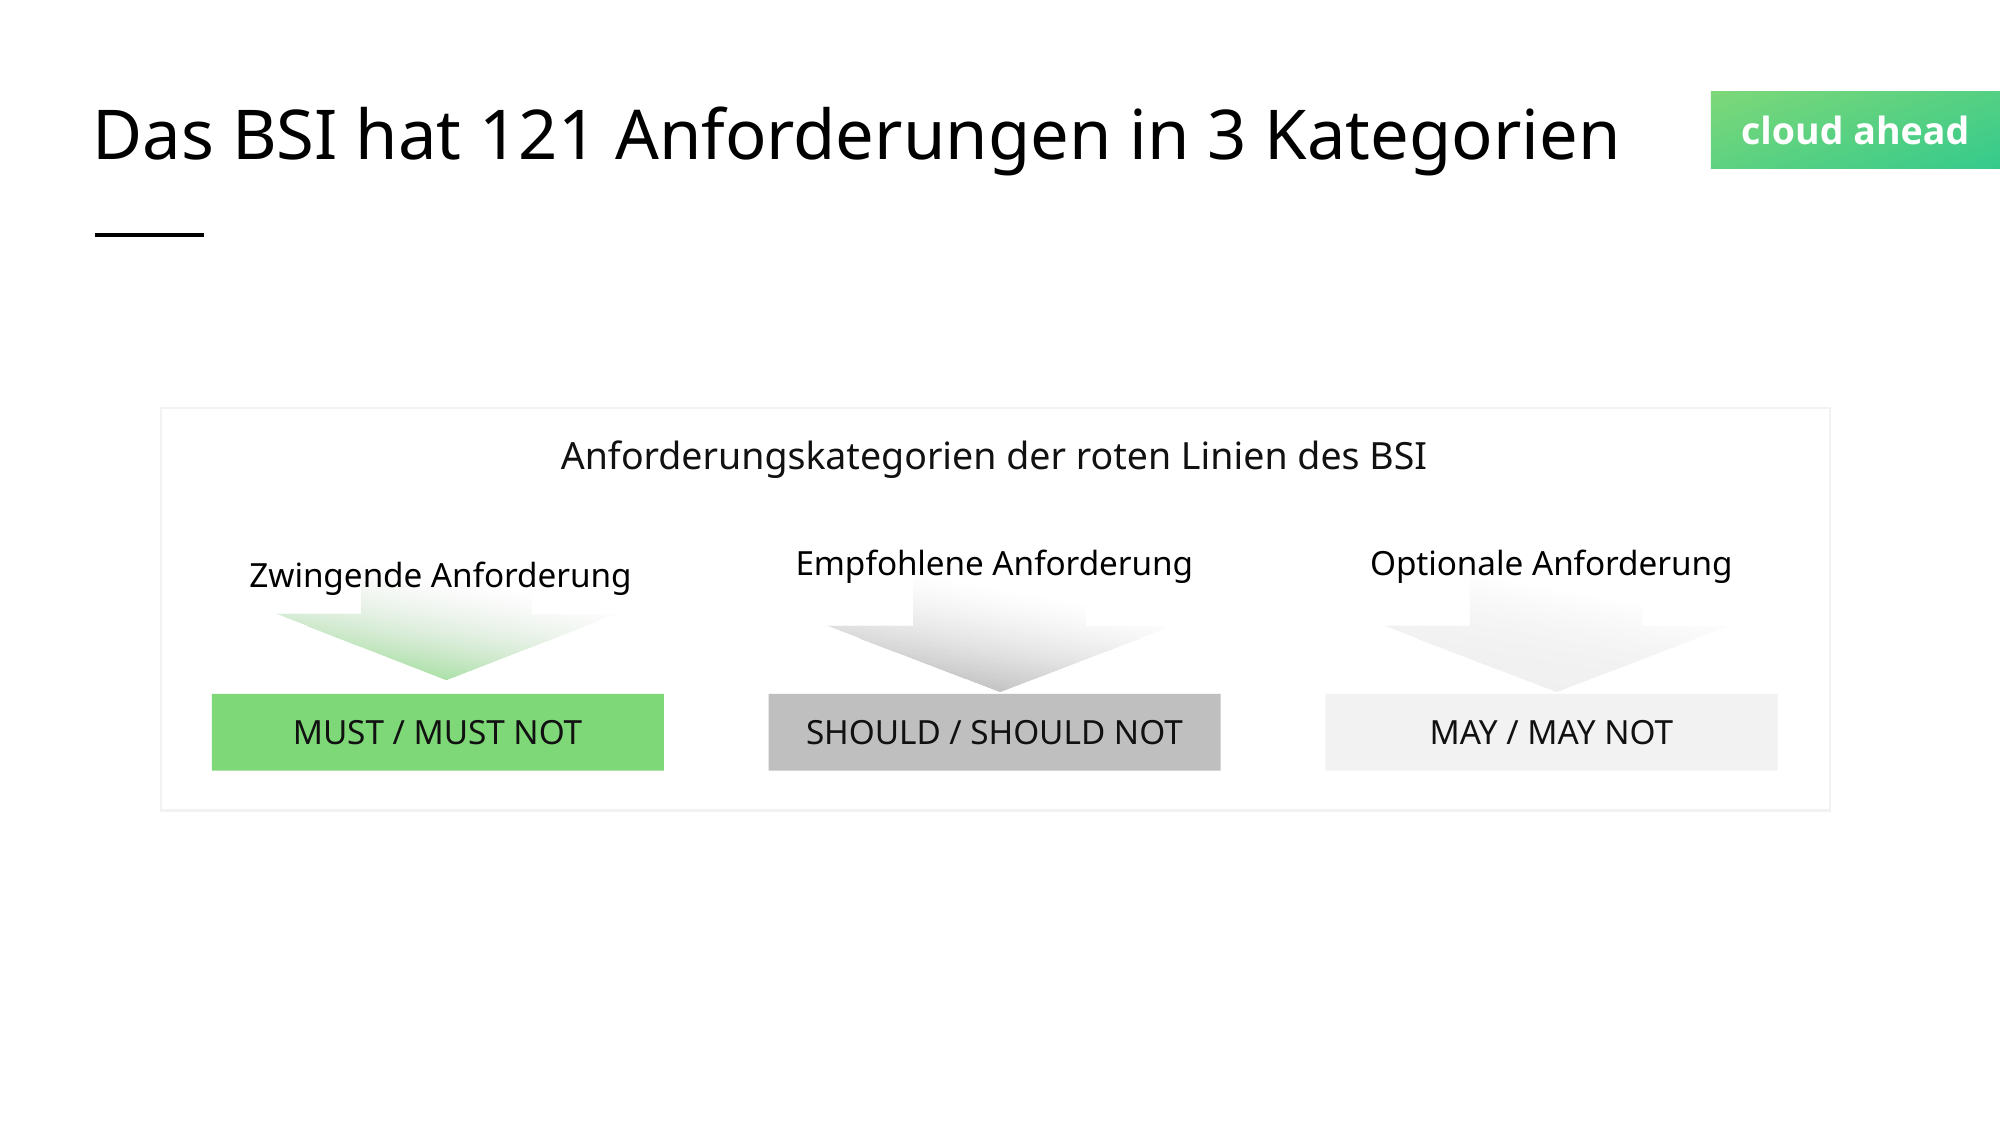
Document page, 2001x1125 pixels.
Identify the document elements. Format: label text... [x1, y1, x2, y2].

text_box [161, 408, 1831, 811]
title Das BSI hat 121 Anforderungen in 3 Kategorien [77, 67, 1803, 197]
